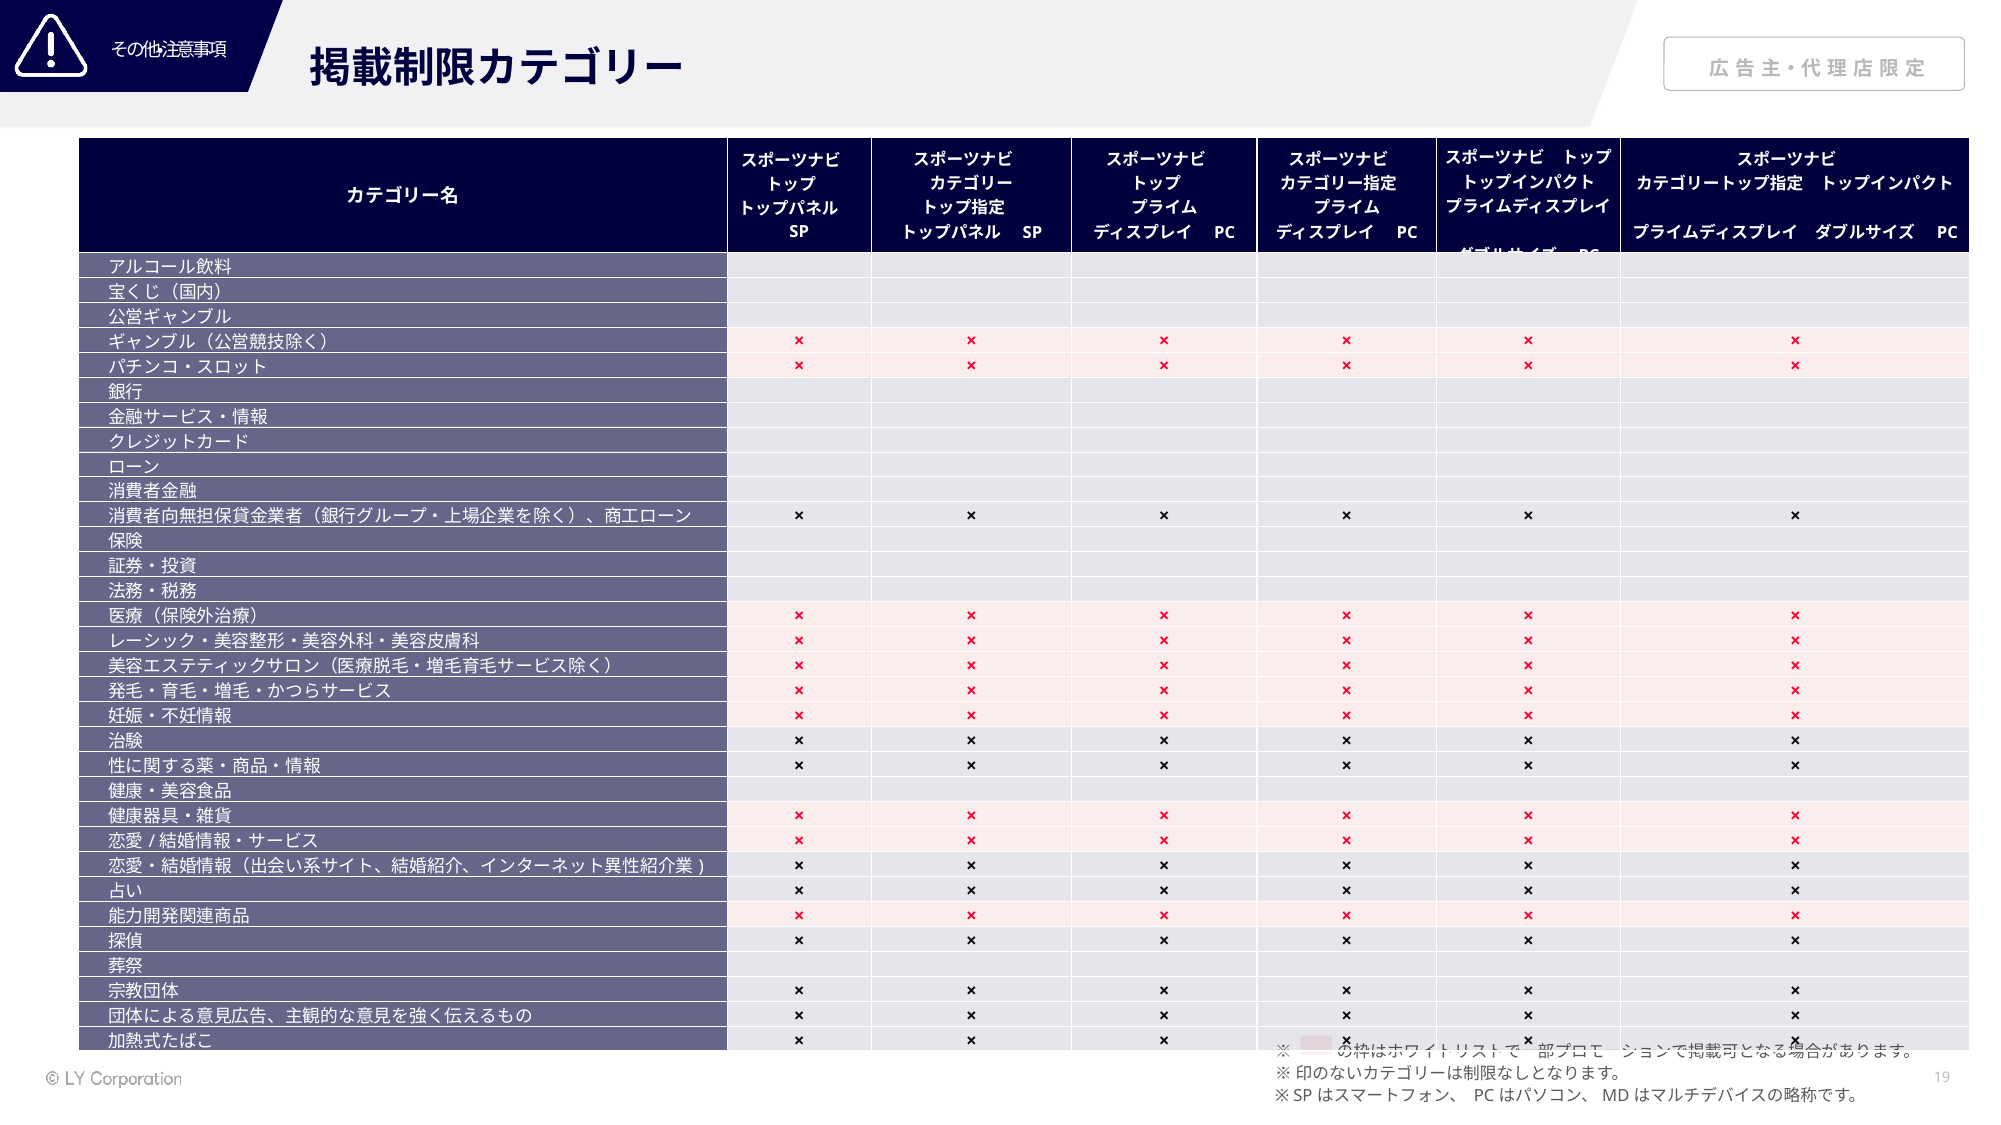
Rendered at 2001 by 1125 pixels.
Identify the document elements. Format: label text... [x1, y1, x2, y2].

table_cell [1072, 552, 1256, 576]
table_cell [728, 378, 871, 402]
table_cell × [1072, 677, 1256, 701]
table_cell × [1258, 353, 1436, 377]
table_cell [1437, 453, 1620, 476]
table_cell [1258, 477, 1436, 501]
table_cell 占い [79, 877, 727, 901]
table_header スポーツナビ トップ トップインパクト プライムディスプレイ ダブルサイズ PC [1437, 138, 1620, 252]
table_cell × [1437, 652, 1620, 676]
table_cell × [872, 927, 1071, 951]
table_cell [1072, 453, 1256, 476]
table_cell [1437, 303, 1620, 327]
table_cell × [1621, 353, 1969, 377]
table_cell × [1621, 852, 1969, 876]
table_cell アルコール飲料 [79, 253, 727, 277]
table_cell × [1437, 927, 1620, 951]
table_cell 探偵 [79, 927, 727, 951]
table_cell × [1437, 1002, 1620, 1026]
table_cell × [1258, 877, 1436, 901]
table_cell × [872, 652, 1071, 676]
table_cell × [872, 328, 1071, 352]
table_cell × [872, 727, 1071, 751]
table_cell [1258, 777, 1436, 801]
table_cell × [728, 677, 871, 701]
table_cell 宝くじ（国内） [79, 278, 727, 302]
table_header スポーツナビ トップ プライム ディスプレイ PC [1072, 138, 1256, 252]
table_cell × [1437, 502, 1620, 526]
table_cell × [1258, 652, 1436, 676]
table_cell × [1072, 602, 1256, 626]
table_cell 宗教団体 [79, 977, 727, 1001]
table_header スポーツナビ カテゴリートップ指定 トップインパクト プライムディスプレイ ダブルサイズ PC [1621, 138, 1969, 252]
table_cell × [1258, 1002, 1436, 1026]
table_cell 消費者向無担保貸金業者（銀行グループ・上場企業を除く）、商工ローン [79, 502, 727, 526]
table_header スポーツナビ カテゴリー指定 プライム ディスプレイ PC [1258, 138, 1436, 252]
table_cell [872, 453, 1071, 476]
table_cell × [872, 627, 1071, 651]
table_cell [1437, 552, 1620, 576]
table_cell [1258, 577, 1436, 601]
table_cell × [1437, 827, 1620, 851]
table_cell ギャンブル（公営競技除く） [79, 328, 727, 352]
table_cell [1437, 477, 1620, 501]
table_cell × [1072, 727, 1256, 751]
table_cell 銀行 [79, 378, 727, 402]
table_cell × [1258, 502, 1436, 526]
table_cell [1072, 477, 1256, 501]
table_cell × [1621, 602, 1969, 626]
table_cell × [1621, 1027, 1969, 1050]
table_cell × [1072, 328, 1256, 352]
table_cell × [1258, 827, 1436, 851]
table_cell [872, 378, 1071, 402]
table_cell × [872, 852, 1071, 876]
table_cell [1437, 428, 1620, 452]
table_cell × [1072, 627, 1256, 651]
table_cell × [1621, 502, 1969, 526]
table_cell [1437, 253, 1620, 277]
table_cell × [1072, 702, 1256, 726]
table_cell 法務・税務 [79, 577, 727, 601]
table_cell [1437, 403, 1620, 427]
table_cell 治験 [79, 727, 727, 751]
table_cell [872, 403, 1071, 427]
table_cell [1621, 552, 1969, 576]
table_cell × [872, 1002, 1071, 1026]
table_cell [1072, 428, 1256, 452]
table_cell × [1072, 827, 1256, 851]
table_cell [1072, 378, 1256, 402]
table_cell × [728, 702, 871, 726]
table_cell × [728, 328, 871, 352]
table_cell [728, 552, 871, 576]
table_cell × [1621, 727, 1969, 751]
table_cell [728, 403, 871, 427]
table_cell [872, 777, 1071, 801]
table_header スポーツナビ トップ トップパネル SP [728, 138, 871, 252]
table_cell × [1258, 1027, 1436, 1050]
table_cell 健康・美容食品 [79, 777, 727, 801]
table_cell × [1072, 652, 1256, 676]
table_cell 保険 [79, 527, 727, 551]
table_cell [1621, 527, 1969, 551]
table_cell × [1621, 627, 1969, 651]
table_cell × [728, 902, 871, 926]
table_cell [1258, 278, 1436, 302]
table_cell [1072, 278, 1256, 302]
table_cell × [872, 602, 1071, 626]
table_cell × [872, 353, 1071, 377]
picture [9, 5, 92, 87]
table_cell 性に関する薬・商品・情報 [79, 752, 727, 776]
table_cell × [872, 827, 1071, 851]
table_cell [1072, 253, 1256, 277]
table_cell × [1072, 902, 1256, 926]
table_cell × [1437, 627, 1620, 651]
table_cell × [1258, 852, 1436, 876]
table_cell [1072, 952, 1256, 976]
table_cell [1437, 577, 1620, 601]
table_cell 医療（保険外治療） [79, 602, 727, 626]
table_cell 証券・投資 [79, 552, 727, 576]
table_cell [1072, 303, 1256, 327]
table_cell パチンコ・スロット [79, 353, 727, 377]
table_cell [1258, 552, 1436, 576]
table_cell [1258, 253, 1436, 277]
table_cell 健康器具・雑貨 [79, 802, 727, 826]
table_cell × [1258, 328, 1436, 352]
table_cell 恋愛・結婚情報（出会い系サイト、結婚紹介、インターネット異性紹介業) [79, 852, 727, 876]
table_cell × [728, 877, 871, 901]
table_cell 金融サービス・情報 [79, 403, 727, 427]
table_header スポーツナビ カテゴリー トップ指定 トップパネル SP [872, 138, 1071, 252]
table_cell [1437, 527, 1620, 551]
table_cell 能力開発関連商品 [79, 902, 727, 926]
table_cell [872, 552, 1071, 576]
table_cell × [1621, 827, 1969, 851]
table_cell × [728, 927, 871, 951]
table_cell [1621, 303, 1969, 327]
table_cell × [1621, 752, 1969, 776]
table_cell × [1621, 802, 1969, 826]
table_cell × [872, 802, 1071, 826]
table_cell × [1258, 702, 1436, 726]
table_cell × [1258, 977, 1436, 1001]
table_cell [1258, 403, 1436, 427]
table_cell × [1072, 977, 1256, 1001]
table_cell [1621, 577, 1969, 601]
table_cell × [1437, 353, 1620, 377]
picture [46, 1071, 181, 1088]
table_cell [1621, 477, 1969, 501]
table_cell × [1072, 927, 1256, 951]
table_cell × [1621, 702, 1969, 726]
table_header カテゴリー名 [79, 138, 727, 252]
table_cell × [1072, 802, 1256, 826]
table_cell × [1437, 877, 1620, 901]
table_cell × [872, 1027, 1071, 1050]
table_cell [728, 952, 871, 976]
table_cell × [1437, 727, 1620, 751]
table_cell [1072, 777, 1256, 801]
table_cell × [1621, 877, 1969, 901]
table_cell 恋愛/結婚情報・サービス [79, 827, 727, 851]
table_cell [1437, 278, 1620, 302]
table_cell [1072, 577, 1256, 601]
table_cell × [728, 727, 871, 751]
list 掲載制限カテゴリー [309, 41, 1645, 97]
table_cell [872, 278, 1071, 302]
table_cell × [1437, 852, 1620, 876]
table_cell × [1621, 977, 1969, 1001]
table_cell [1437, 378, 1620, 402]
table_cell × [872, 677, 1071, 701]
table_cell × [1621, 927, 1969, 951]
table_cell [1258, 428, 1436, 452]
table_cell [872, 527, 1071, 551]
table_cell 葬祭 [79, 952, 727, 976]
table_cell [872, 577, 1071, 601]
table_cell [728, 577, 871, 601]
table_cell × [1437, 802, 1620, 826]
table_cell × [728, 827, 871, 851]
table_cell 加熱式たばこ [79, 1027, 727, 1050]
table_cell [1621, 453, 1969, 476]
table_cell × [1072, 502, 1256, 526]
table_cell [872, 428, 1071, 452]
table_cell × [728, 1027, 871, 1050]
table_cell × [1621, 902, 1969, 926]
table_cell [728, 477, 871, 501]
table_cell × [1258, 927, 1436, 951]
table_cell [728, 428, 871, 452]
table_cell × [1258, 727, 1436, 751]
table_cell [1621, 777, 1969, 801]
table_cell [728, 253, 871, 277]
table_cell × [1072, 1002, 1256, 1026]
table_cell × [728, 602, 871, 626]
table_cell × [728, 627, 871, 651]
table_cell × [1258, 677, 1436, 701]
table_cell 妊娠・不妊情報 [79, 702, 727, 726]
table_cell × [1437, 328, 1620, 352]
table_cell × [1072, 353, 1256, 377]
table_cell × [728, 652, 871, 676]
table_cell [1621, 952, 1969, 976]
table_cell [872, 952, 1071, 976]
table_cell レーシック・美容整形・美容外科・美容皮膚科 [79, 627, 727, 651]
table_cell × [1258, 752, 1436, 776]
table_cell ローン [79, 453, 727, 476]
table_cell [872, 477, 1071, 501]
table_cell × [1258, 902, 1436, 926]
text_box ※ の枠はホワイトリストで一部プロモーションで掲載可となる場合があります。 ※ 印のないカテゴリーは制限なしとなります。 ※ SPはスマートフォン、 PCはパソコン、MDはマルチデバイスの略称です。 [1275, 1052, 1962, 1105]
table_cell × [1258, 602, 1436, 626]
table_cell [728, 453, 871, 476]
table_cell [1258, 527, 1436, 551]
table_cell × [1258, 802, 1436, 826]
table_cell × [1437, 602, 1620, 626]
table_cell × [1072, 877, 1256, 901]
table_cell × [1621, 652, 1969, 676]
table_cell × [1437, 752, 1620, 776]
table_cell × [872, 702, 1071, 726]
table_cell × [728, 802, 871, 826]
table_cell × [872, 752, 1071, 776]
table_cell × [728, 1002, 871, 1026]
table_cell 消費者金融 [79, 477, 727, 501]
list その他・注意事項 [97, 13, 240, 81]
table_cell × [1621, 1002, 1969, 1026]
table_cell クレジットカード [79, 428, 727, 452]
table_cell × [728, 752, 871, 776]
table_cell × [728, 977, 871, 1001]
table_cell [1621, 403, 1969, 427]
table_cell × [1621, 677, 1969, 701]
table_cell [1072, 527, 1256, 551]
table_cell × [1437, 902, 1620, 926]
table_cell [728, 303, 871, 327]
table_cell 公営ギャンブル [79, 303, 727, 327]
table_cell × [872, 877, 1071, 901]
table_cell [1258, 952, 1436, 976]
table_cell × [1437, 702, 1620, 726]
table_cell × [728, 852, 871, 876]
table_cell [1621, 278, 1969, 302]
table_cell × [1072, 752, 1256, 776]
table_cell [728, 777, 871, 801]
table_cell × [872, 502, 1071, 526]
table_cell [728, 278, 871, 302]
table_cell [1621, 253, 1969, 277]
table_cell 美容エステティックサロン（医療脱毛・増毛育毛サービス除く） [79, 652, 727, 676]
table_cell × [1258, 627, 1436, 651]
table_cell [872, 303, 1071, 327]
table_cell × [1437, 977, 1620, 1001]
table_cell × [728, 502, 871, 526]
table_cell [1437, 777, 1620, 801]
table_cell × [872, 902, 1071, 926]
table_cell × [1621, 328, 1969, 352]
table_cell 発毛・育毛・増毛・かつらサービス [79, 677, 727, 701]
table_cell [1437, 952, 1620, 976]
table_cell [1258, 378, 1436, 402]
table_cell [728, 527, 871, 551]
table_cell × [872, 977, 1071, 1001]
table_cell [1072, 403, 1256, 427]
table_cell × [1072, 852, 1256, 876]
table_cell 団体による意見広告、主観的な意見を強く伝えるもの [79, 1002, 727, 1026]
table_cell × [1072, 1027, 1256, 1050]
table_cell [1258, 453, 1436, 476]
table_cell × [1437, 677, 1620, 701]
table_cell [1621, 378, 1969, 402]
table_cell × [728, 353, 871, 377]
table_cell [872, 253, 1071, 277]
table_cell [1258, 303, 1436, 327]
table_cell [1621, 428, 1969, 452]
table_cell × [1437, 1027, 1620, 1050]
